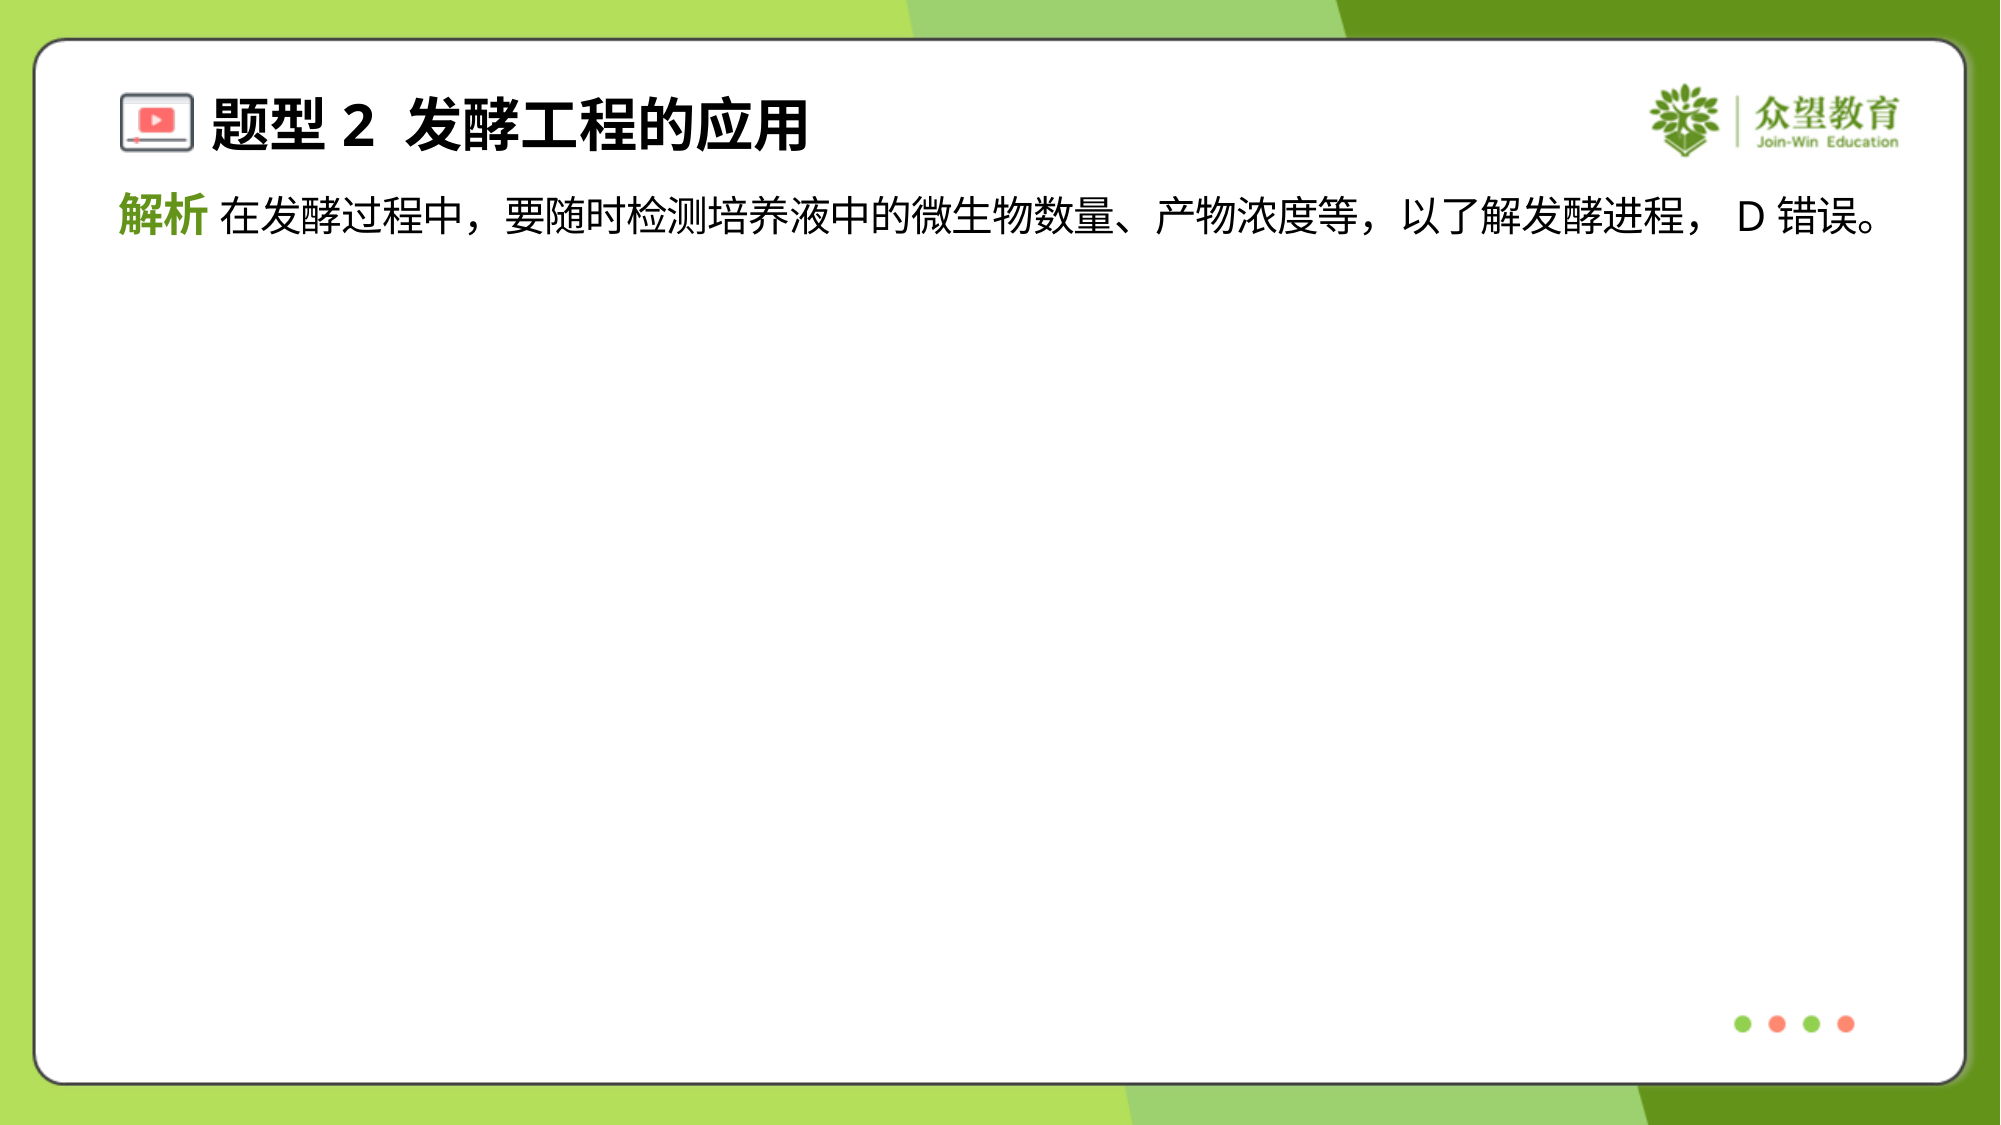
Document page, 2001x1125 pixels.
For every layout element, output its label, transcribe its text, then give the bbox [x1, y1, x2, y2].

text_box 解析 在发酵过程中，要随时检测培养液中的微生物数量、产物浓度等，以了解发酵进程，D错误。 [118, 159, 1883, 231]
picture [0, 0, 2000, 1125]
